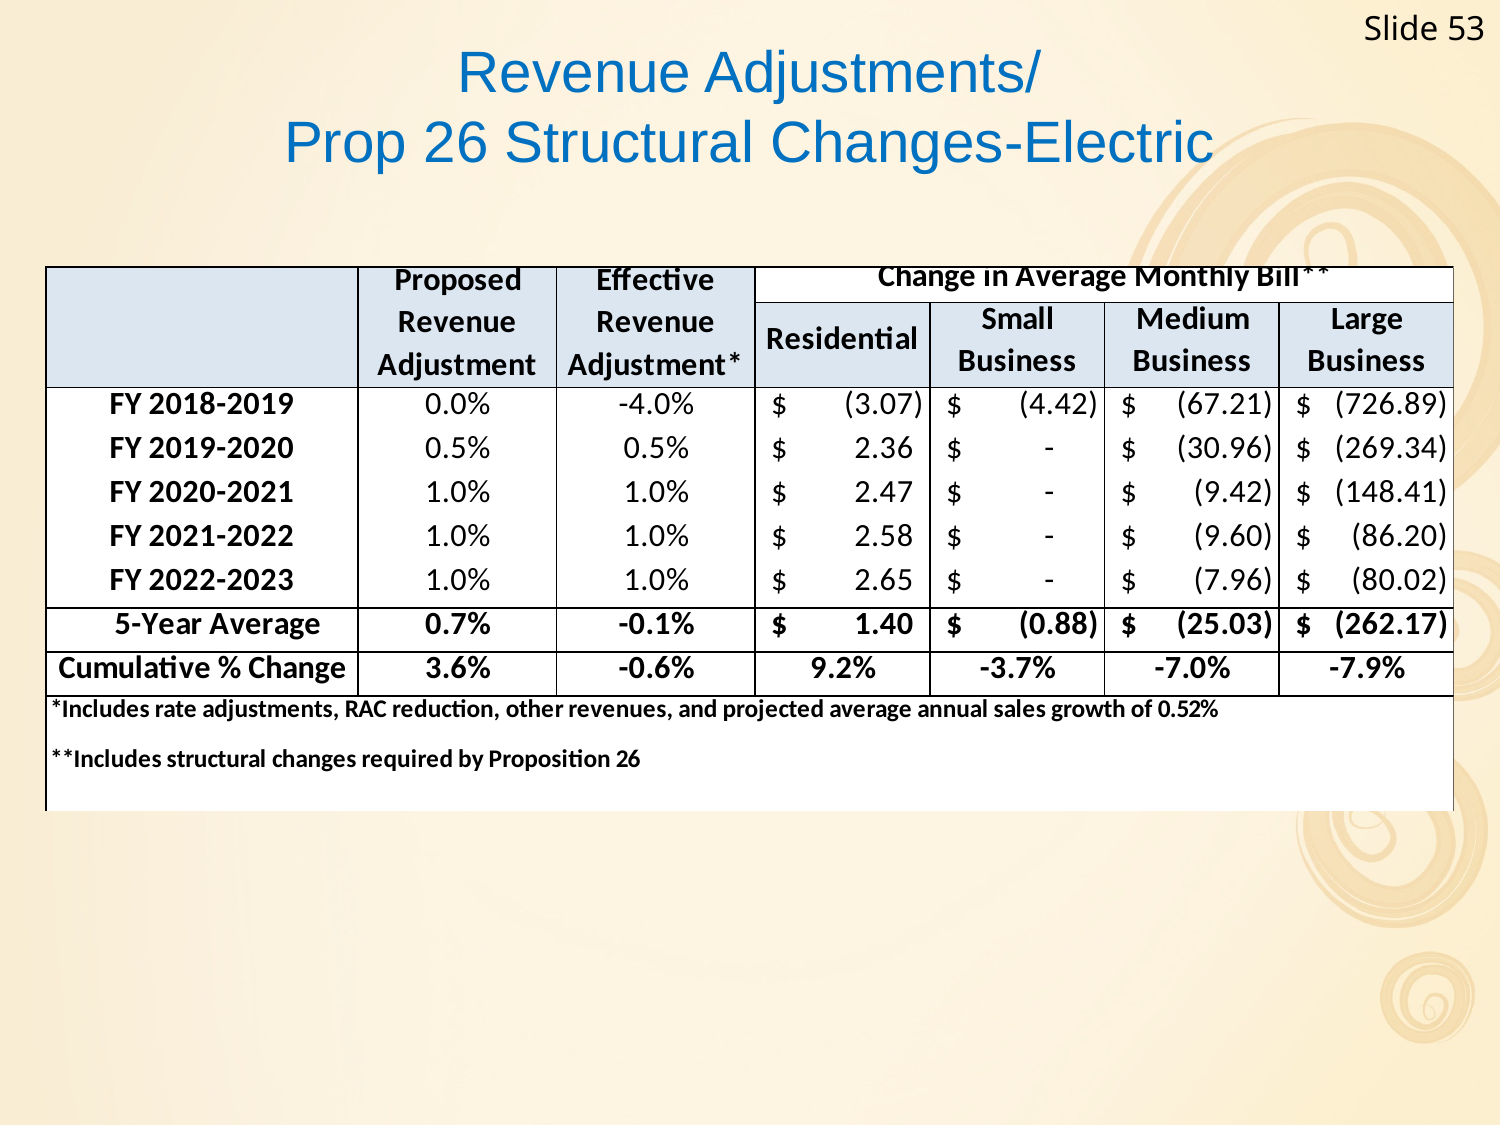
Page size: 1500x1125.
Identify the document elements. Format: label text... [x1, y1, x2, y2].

title Revenue Adjustments/ Prop 26 Structural Changes-Electric [75, 37, 1425, 171]
picture [0, 0, 1500, 1125]
text_box Slide 53 [1149, 0, 1500, 75]
